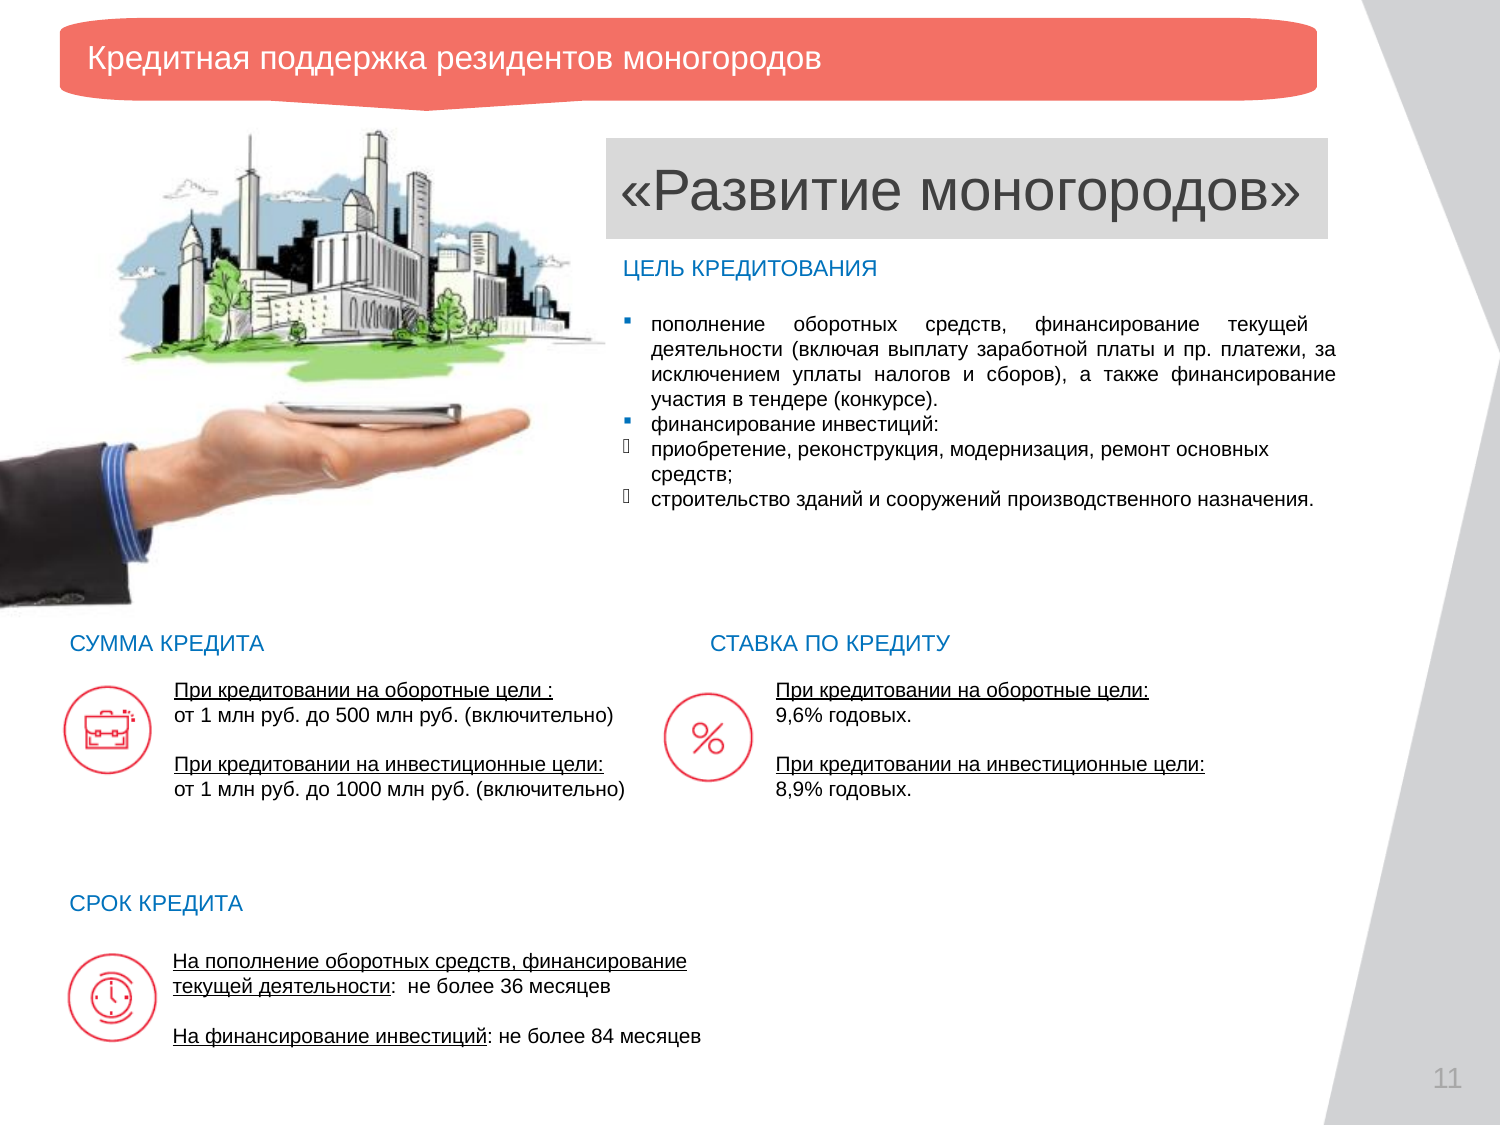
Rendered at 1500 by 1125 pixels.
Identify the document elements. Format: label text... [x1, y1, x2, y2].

text_box При кредитовании на оборотные цели : от 1 млн руб. до 500 млн руб. (включительно) При кредитовании на инвестиционные цели: от 1 млн руб. до 1000 млн руб. (включительно) [159, 668, 656, 809]
text_box СТАВКА ПО КРЕДИТУ [695, 621, 966, 664]
picture [0, 0, 1500, 1125]
text_box На пополнение оборотных средств, финансирование текущей деятельности: не более 36 месяцев На финансирование инвестиций: не более 84 месяцев [157, 940, 786, 1056]
table_header «Развитие моногородов» [610, 138, 1328, 239]
text_box СРОК КРЕДИТА [54, 881, 259, 924]
text_box Кредитная поддержка резидентов моногородов [57, 15, 1320, 110]
text_box ЦЕЛЬ КРЕДИТОВАНИЯ пополнение оборотных средств, финансирование текущей деятельности (включая выплату заработной платы и пр. платежи, за исключением уплаты налогов и сборов), а также финансирование участия в тендере (конкурсе). финансирование инвестиций: приобретение, реконструкция, модернизация, ремонт основных средств; строительство зданий и сооружений производственного назначения. [610, 246, 1351, 519]
text_box СУММА КРЕДИТА [54, 653, 280, 664]
text_box При кредитовании на оборотные цели: 9,6% годовых. При кредитовании на инвестиционные цели: 8,9% годовых. [760, 668, 1221, 809]
slide_number 11 [1128, 1046, 1478, 1107]
